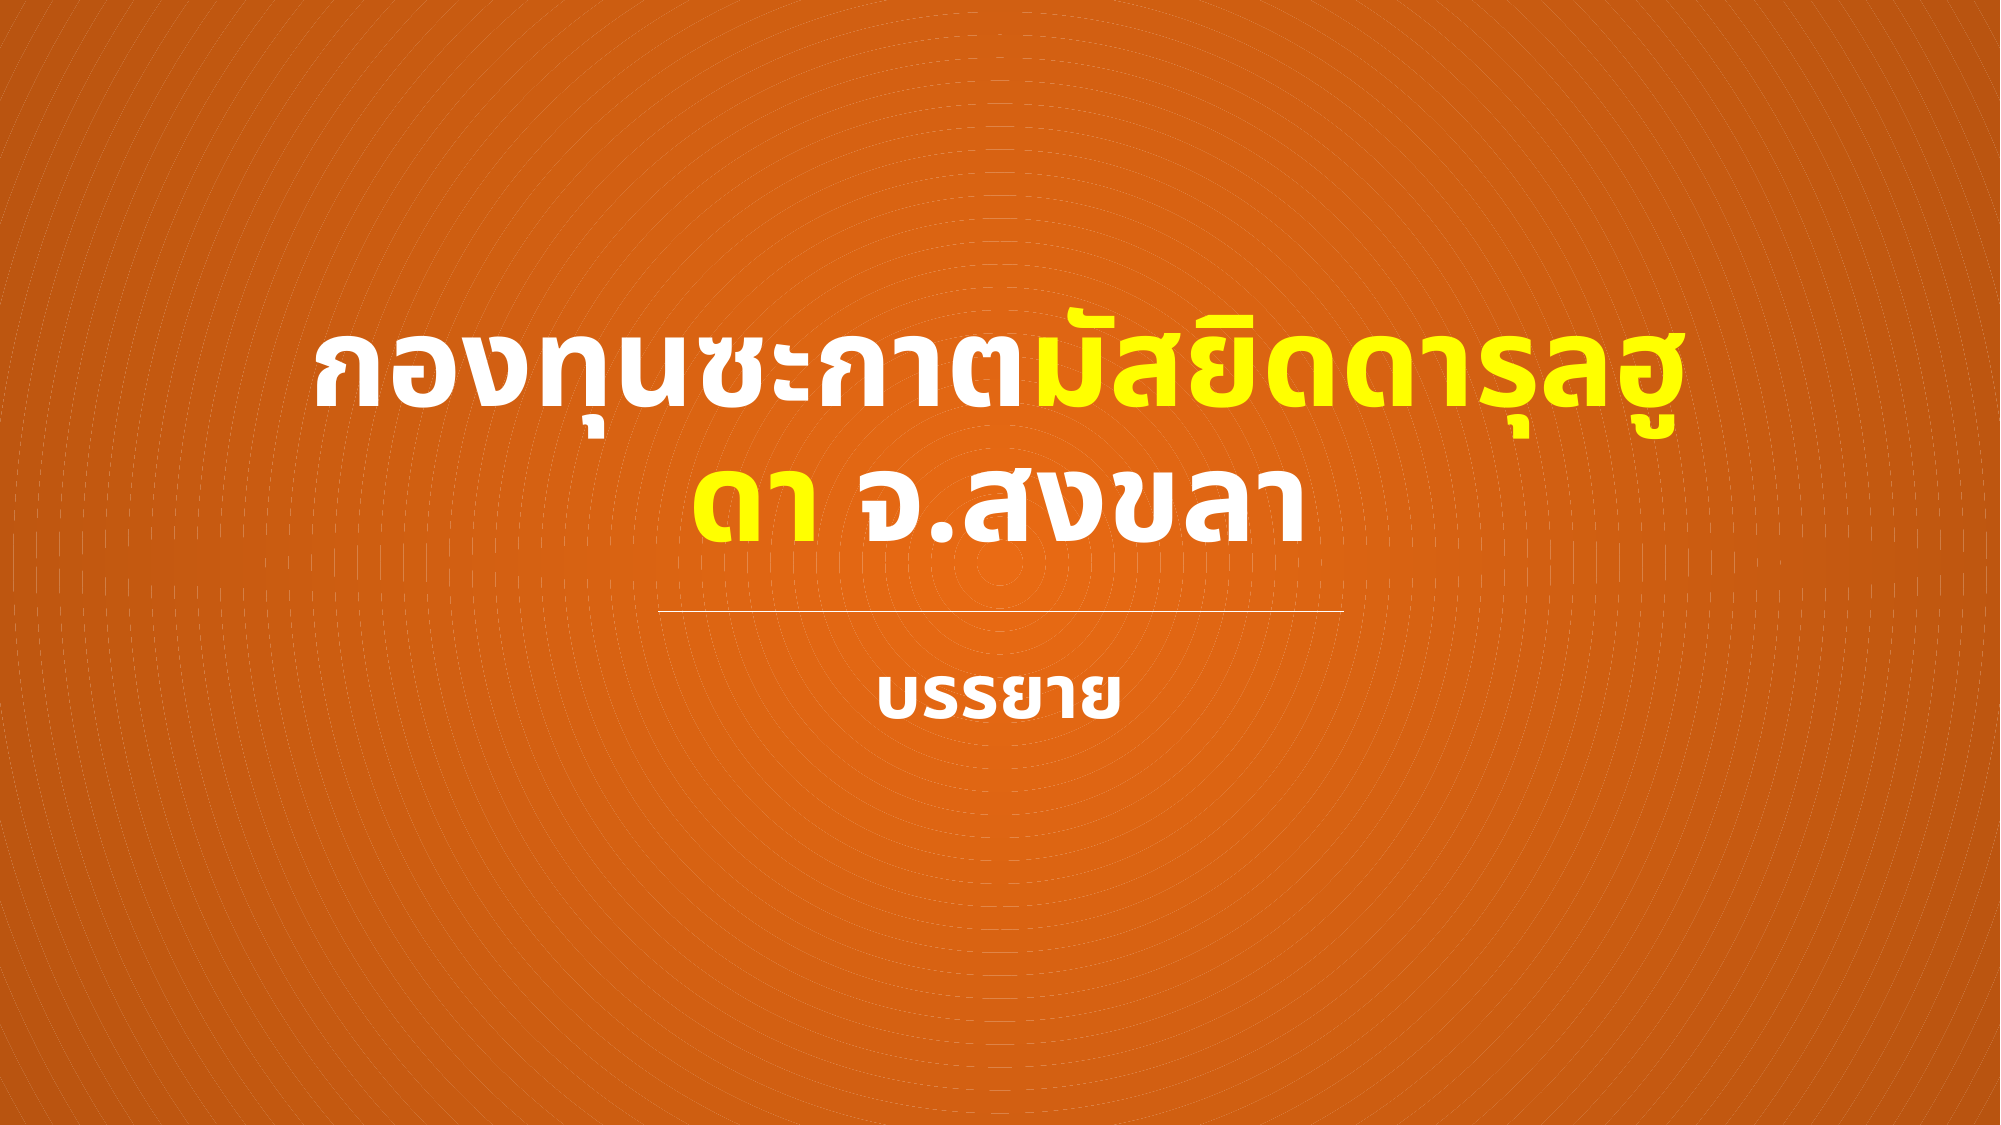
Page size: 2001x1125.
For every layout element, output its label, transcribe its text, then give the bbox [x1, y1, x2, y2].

title กองทุนซะกาตมัสยิดดารุลฮูดา จ.สงขลา [249, 184, 1750, 576]
subtitle บรรยาย [249, 646, 1750, 863]
